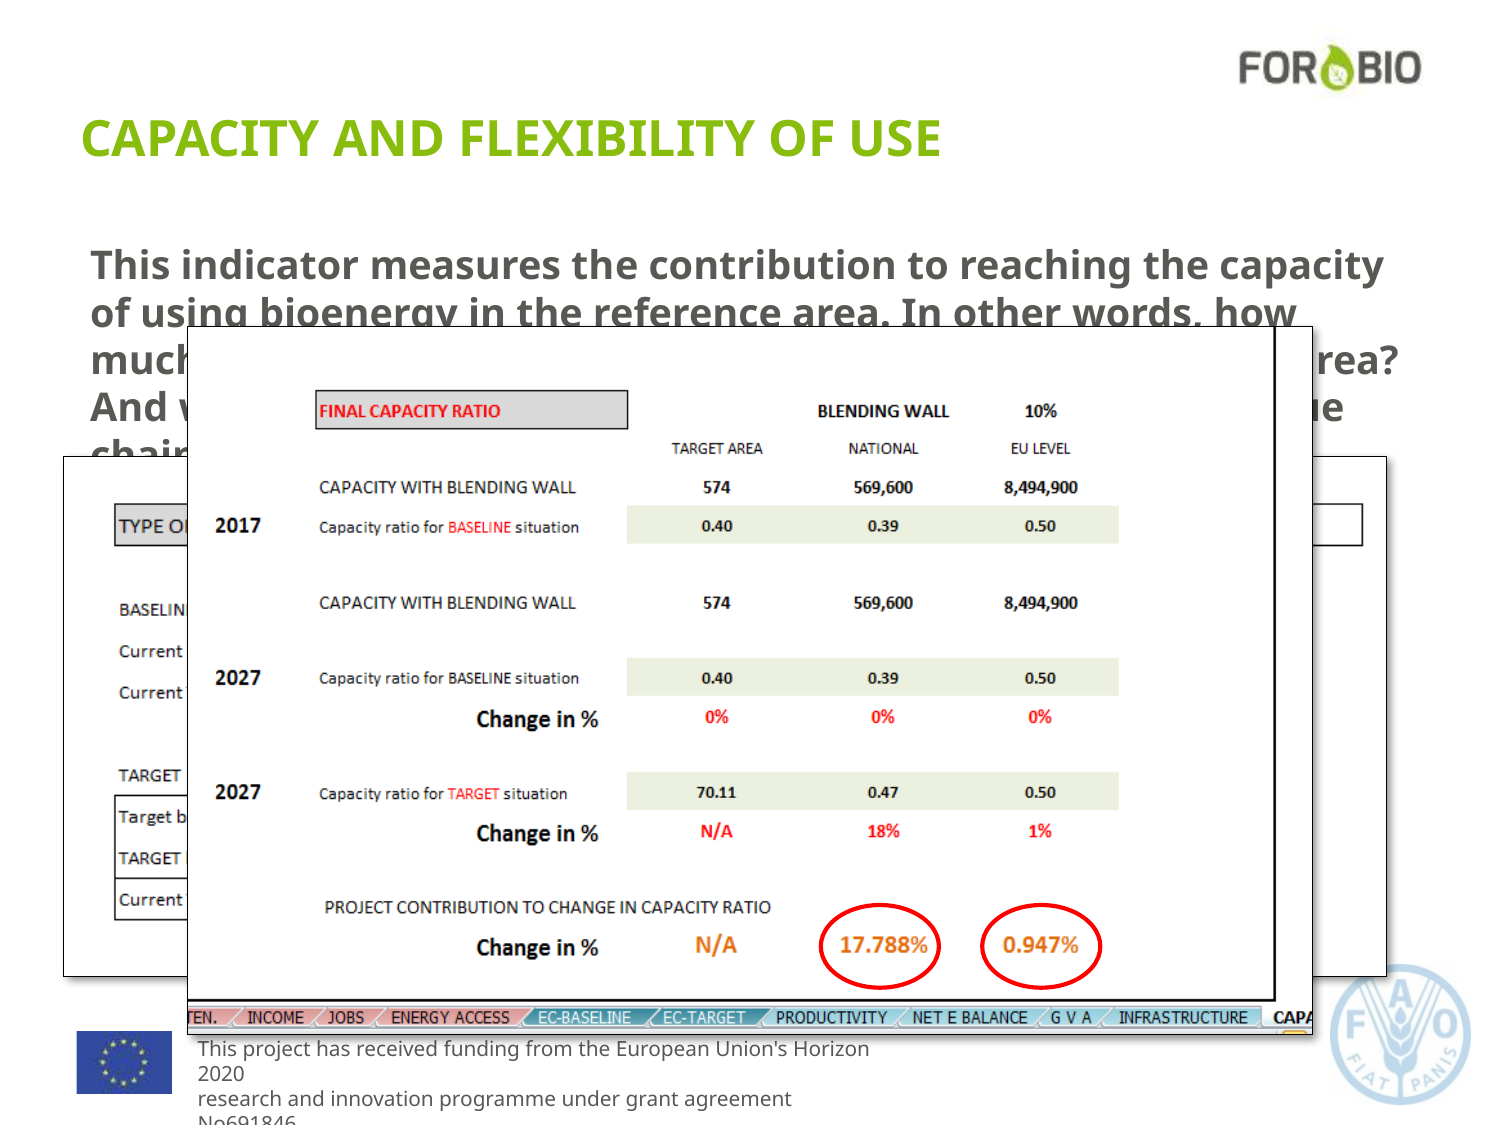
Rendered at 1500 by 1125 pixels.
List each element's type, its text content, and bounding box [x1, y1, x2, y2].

picture [76, 1031, 172, 1094]
title CAPACITY AND FLEXIBILITY OF USE [64, 42, 1235, 231]
picture [63, 326, 1471, 1105]
text_box This indicator measures the contribution to reaching the capacity of using bioenergy in the reference area. In other words, how much advanced bioethanol can be absorbed in the reference area? And what share of this is provided through the case study value chain? [74, 232, 1425, 373]
picture [1187, 23, 1473, 114]
